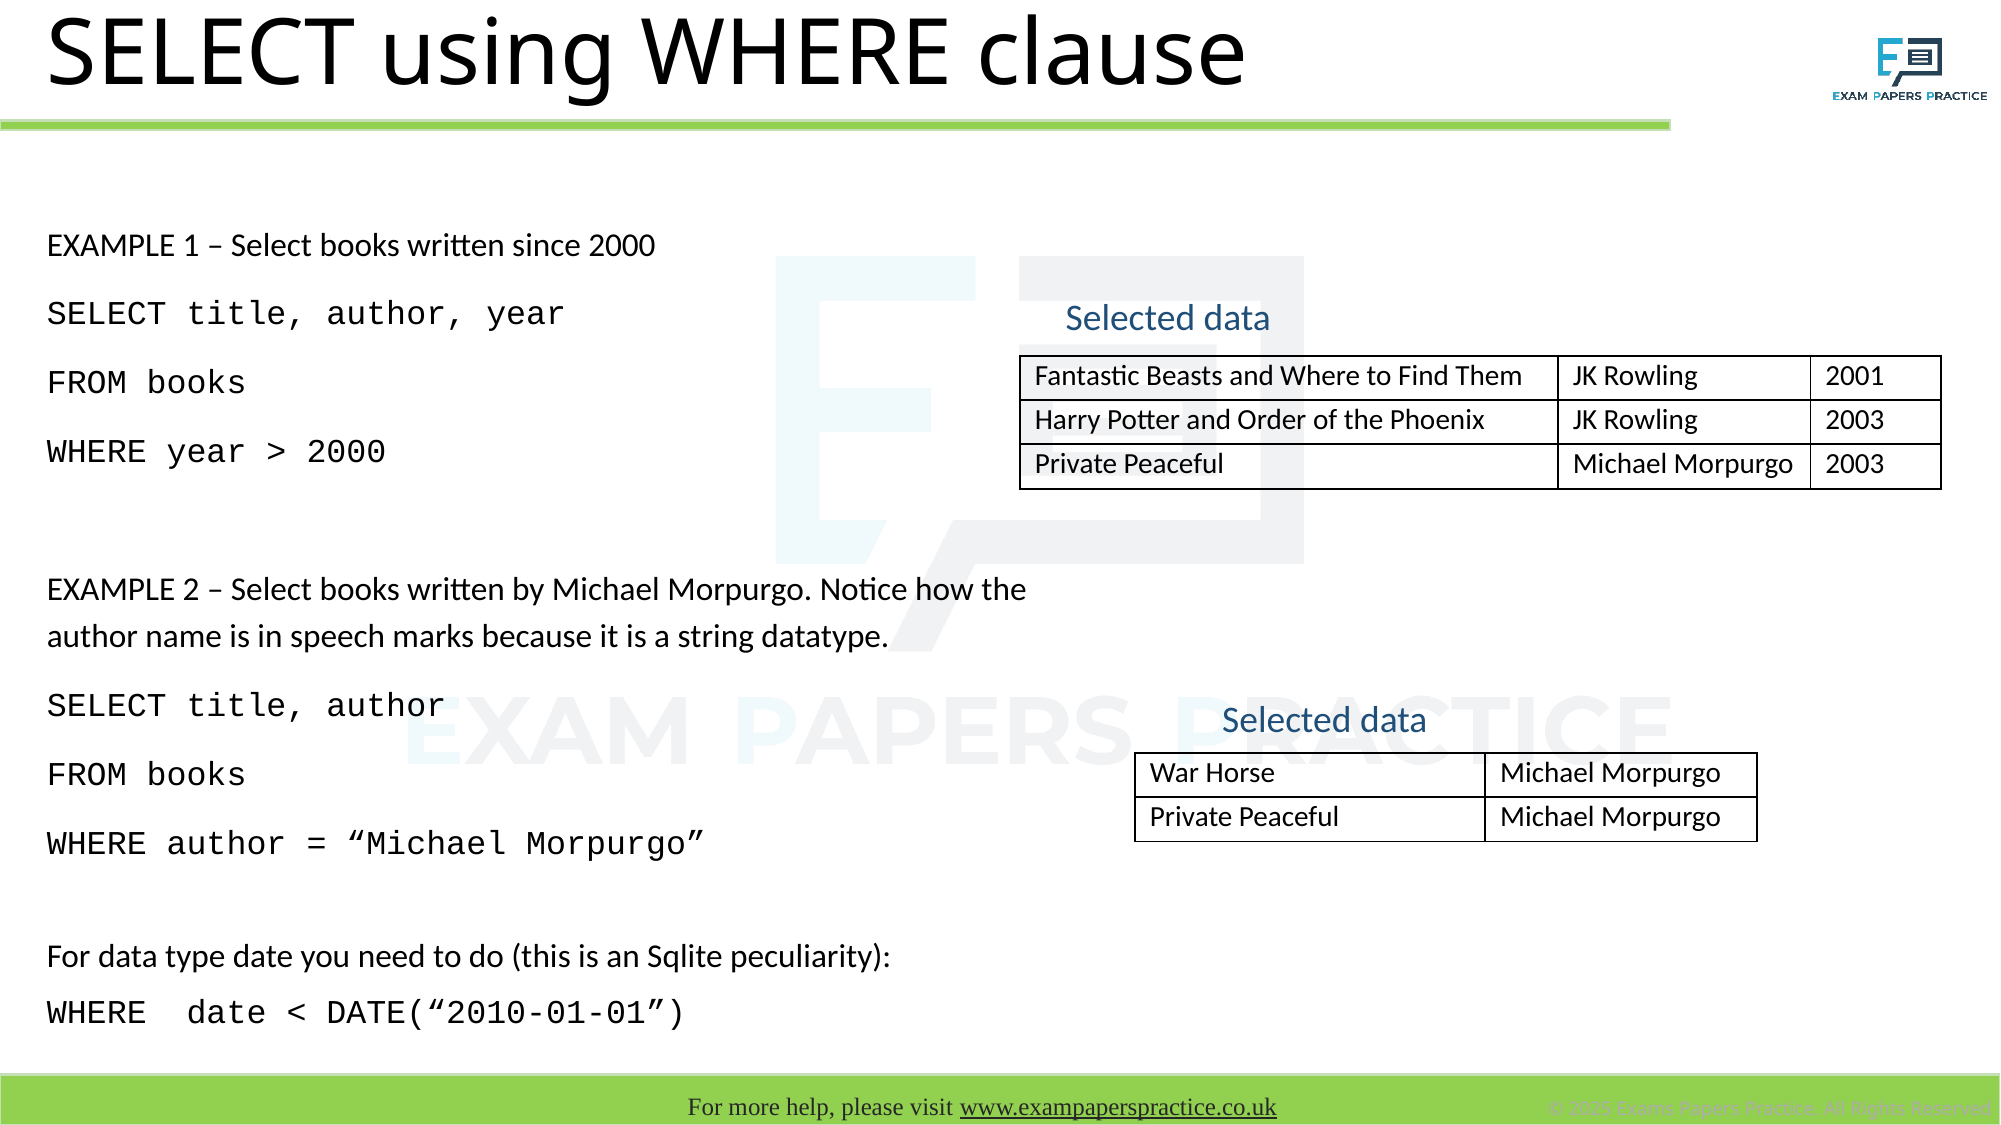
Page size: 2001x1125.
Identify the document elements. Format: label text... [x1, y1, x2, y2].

table_header 2001 [1811, 357, 1940, 399]
table_cell JK Rowling [1559, 401, 1810, 443]
table_header Michael Morpurgo [1486, 754, 1756, 796]
table_header Fantastic Beasts and Where to Find Them [1021, 357, 1557, 399]
table_cell 2003 [1811, 445, 1940, 488]
table_cell Private Peaceful [1021, 445, 1557, 488]
table_cell Harry Potter and Order of the Phoenix [1021, 401, 1557, 443]
table_cell 2003 [1811, 401, 1940, 443]
table_cell Private Peaceful [1136, 798, 1484, 841]
list EXAMPLE 1 – Select books written since 2000 SELECT title, author, year FROM books WHERE year > 2000 EXAMPLE 2 – Select books written by Michael Morpurgo. Notice how the author name is in speech marks because it is a string datatype. SELECT title, author FROM books WHERE author = “Michael Morpurgo” For data type date you need to do (this is an Sqlite peculiarity): WHERE date < DATE(“2010-01-01”) [31, 207, 1066, 1032]
text_box Selected data [1207, 688, 2000, 748]
title SELECT using WHERE clause [31, 0, 1757, 124]
text_box Selected data [1050, 285, 2000, 346]
table_header JK Rowling [1559, 357, 1810, 399]
table_header War Horse [1136, 754, 1484, 796]
table_cell Michael Morpurgo [1559, 445, 1810, 488]
table_cell Michael Morpurgo [1486, 798, 1756, 841]
